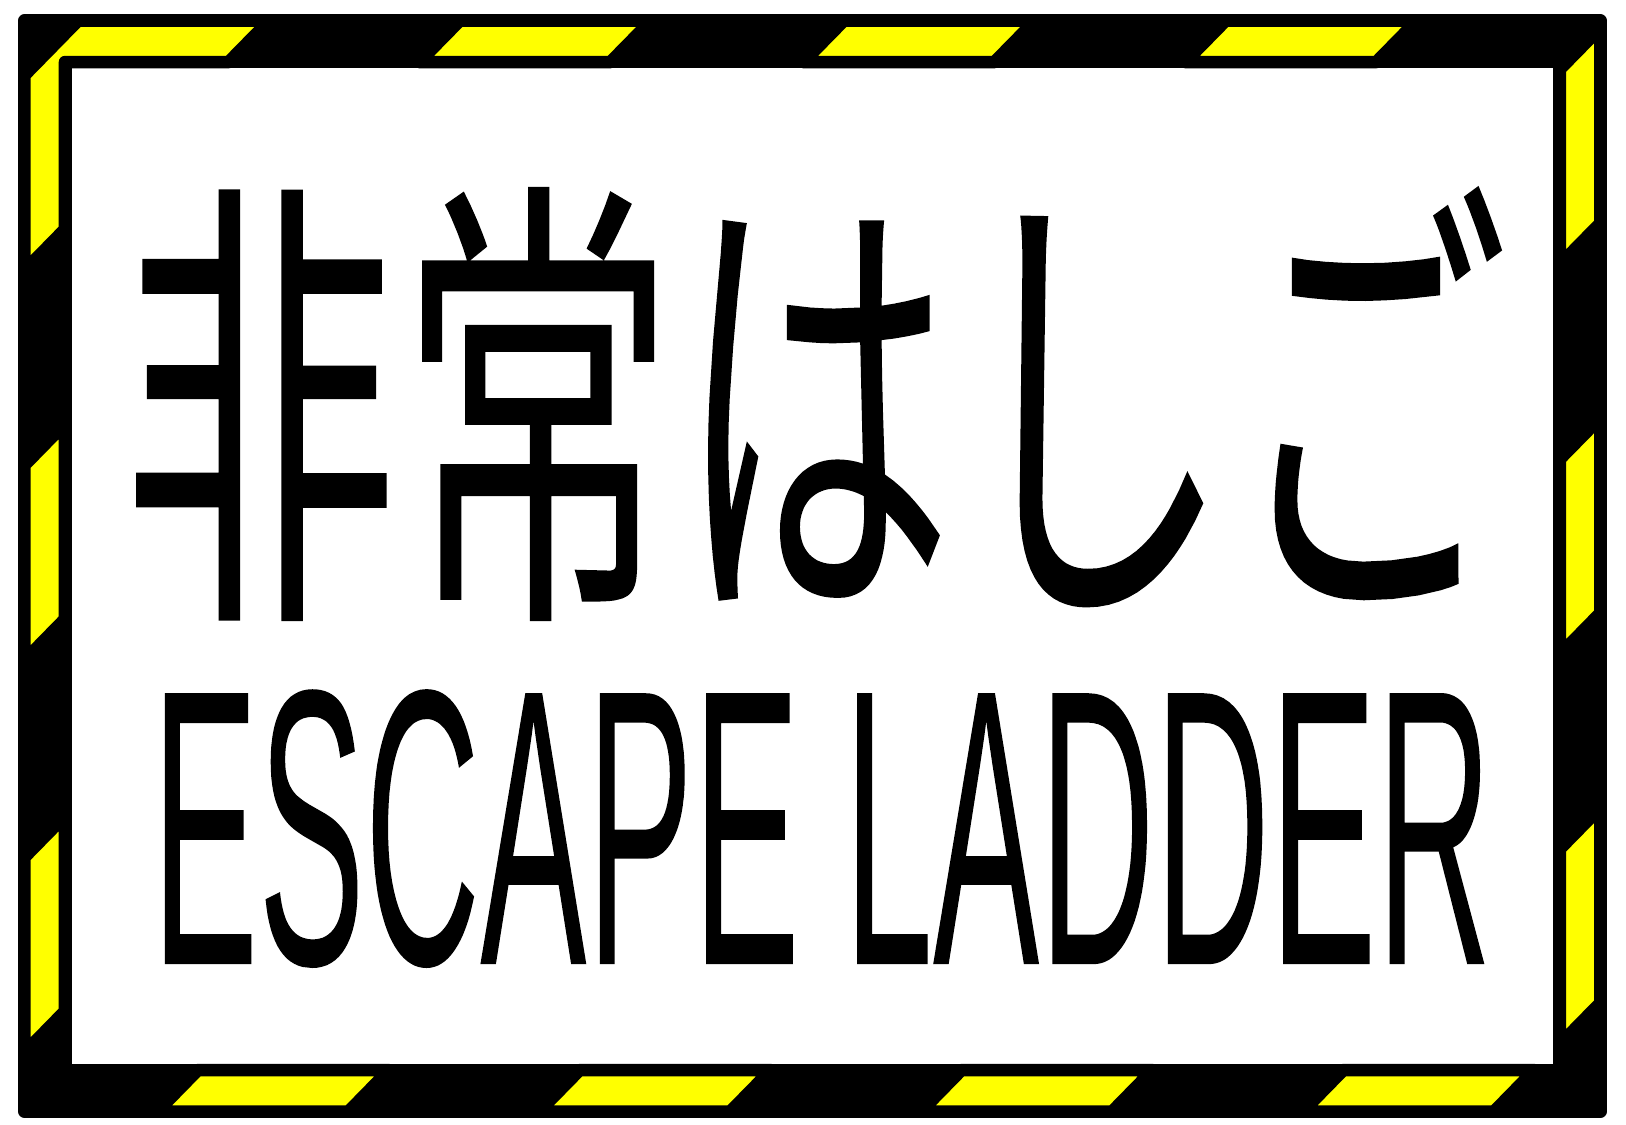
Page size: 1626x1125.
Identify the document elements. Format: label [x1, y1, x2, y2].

text_box [24, 20, 1601, 1112]
